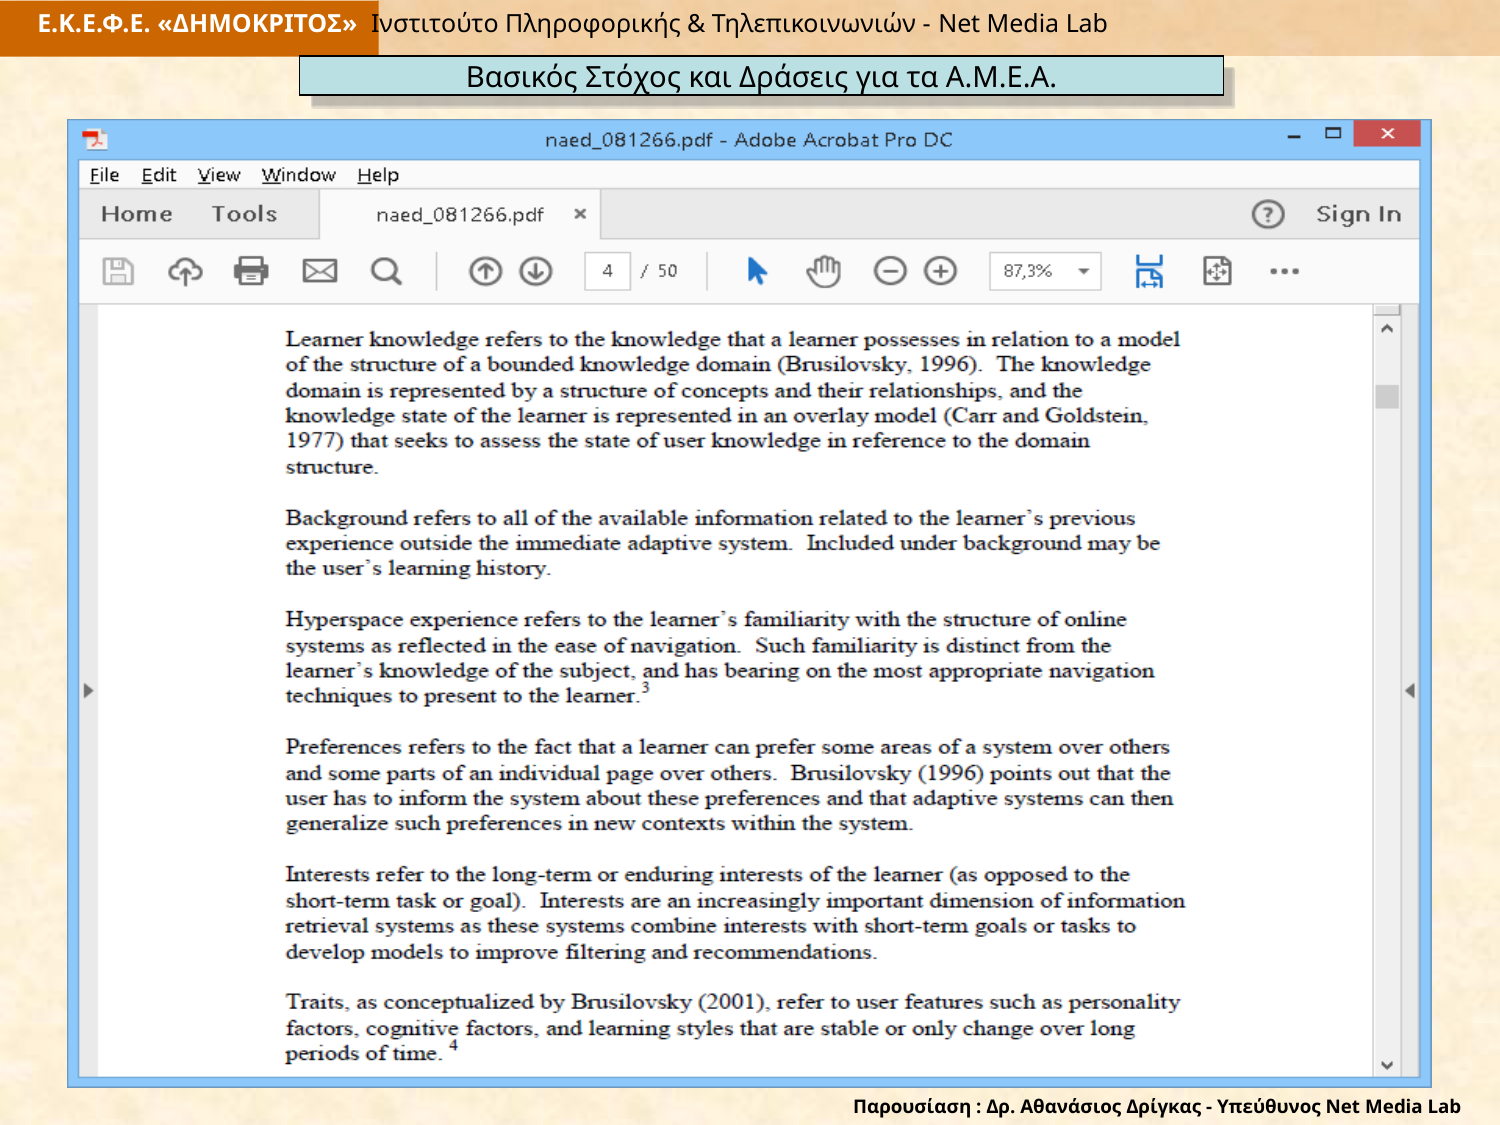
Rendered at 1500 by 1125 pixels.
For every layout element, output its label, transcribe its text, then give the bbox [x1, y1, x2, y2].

picture [0, 56, 1500, 1125]
text_box [0, 0, 377, 57]
text_box [377, 0, 1500, 56]
text_box Βασικός Στόχος και Δράσεις για τα Α.Μ.Ε.Α. [280, 50, 1243, 101]
text_box Παρουσίαση : Δρ. Αθανάσιος Δρίγκας - Υπεύθυνος Net Media Lab [838, 1087, 1500, 1125]
text_box Ε.Κ.Ε.Φ.Ε. «ΔΗΜΟΚΡΙΤΟΣ» Ινστιτούτο Πληροφορικής & Τηλεπικοινωνιών - Net Media Lab [22, 0, 1364, 45]
